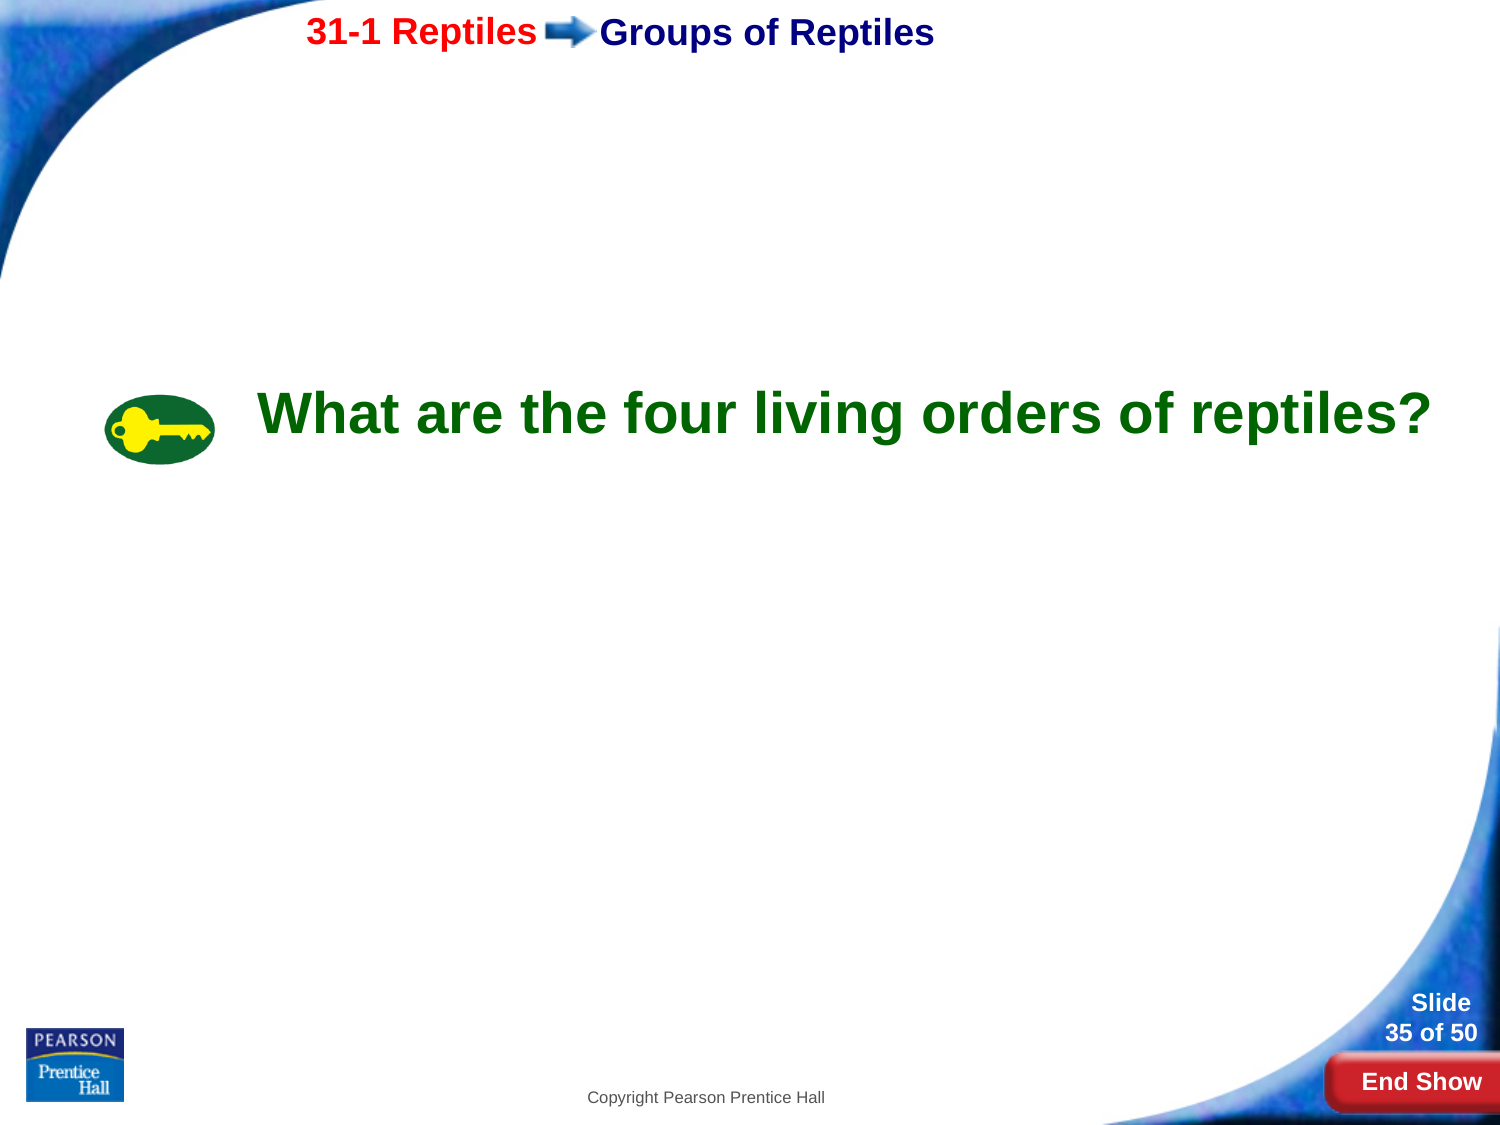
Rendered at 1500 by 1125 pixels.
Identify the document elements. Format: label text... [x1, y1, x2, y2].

footer Copyright Pearson Prentice Hall [468, 1078, 945, 1105]
title Groups of Reptiles [584, 0, 1254, 76]
list What are the four living orders of reptiles? [44, 179, 1500, 938]
picture [0, 0, 1500, 1125]
